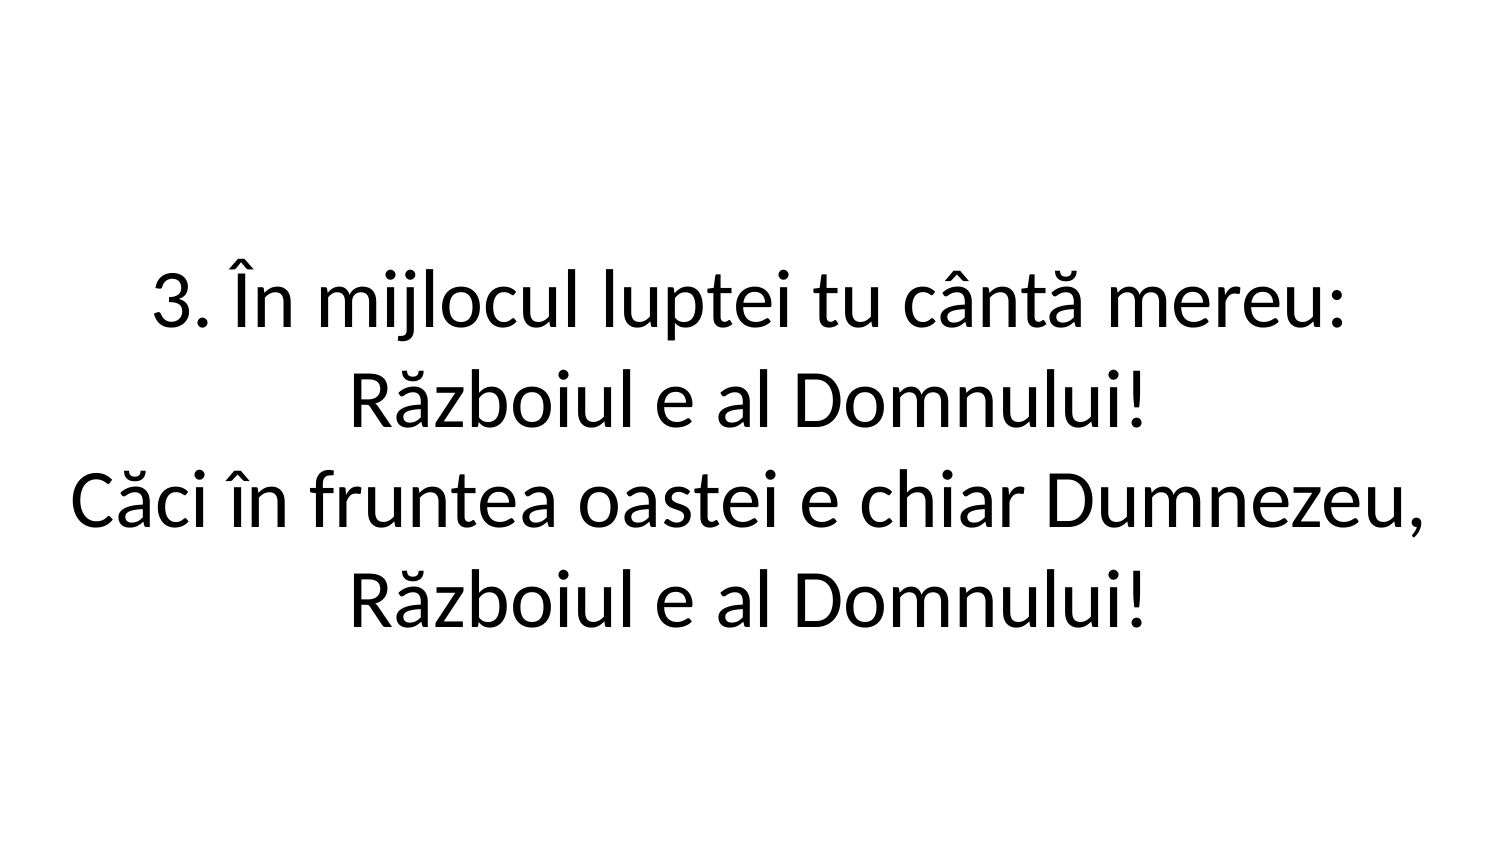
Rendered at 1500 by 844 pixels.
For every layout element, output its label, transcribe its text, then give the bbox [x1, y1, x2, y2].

text_box 3. În mijlocul luptei tu cântă mereu: Războiul e al Domnului! Căci în fruntea oastei e chiar Dumnezeu, Războiul e al Domnului! [56, 192, 1444, 652]
